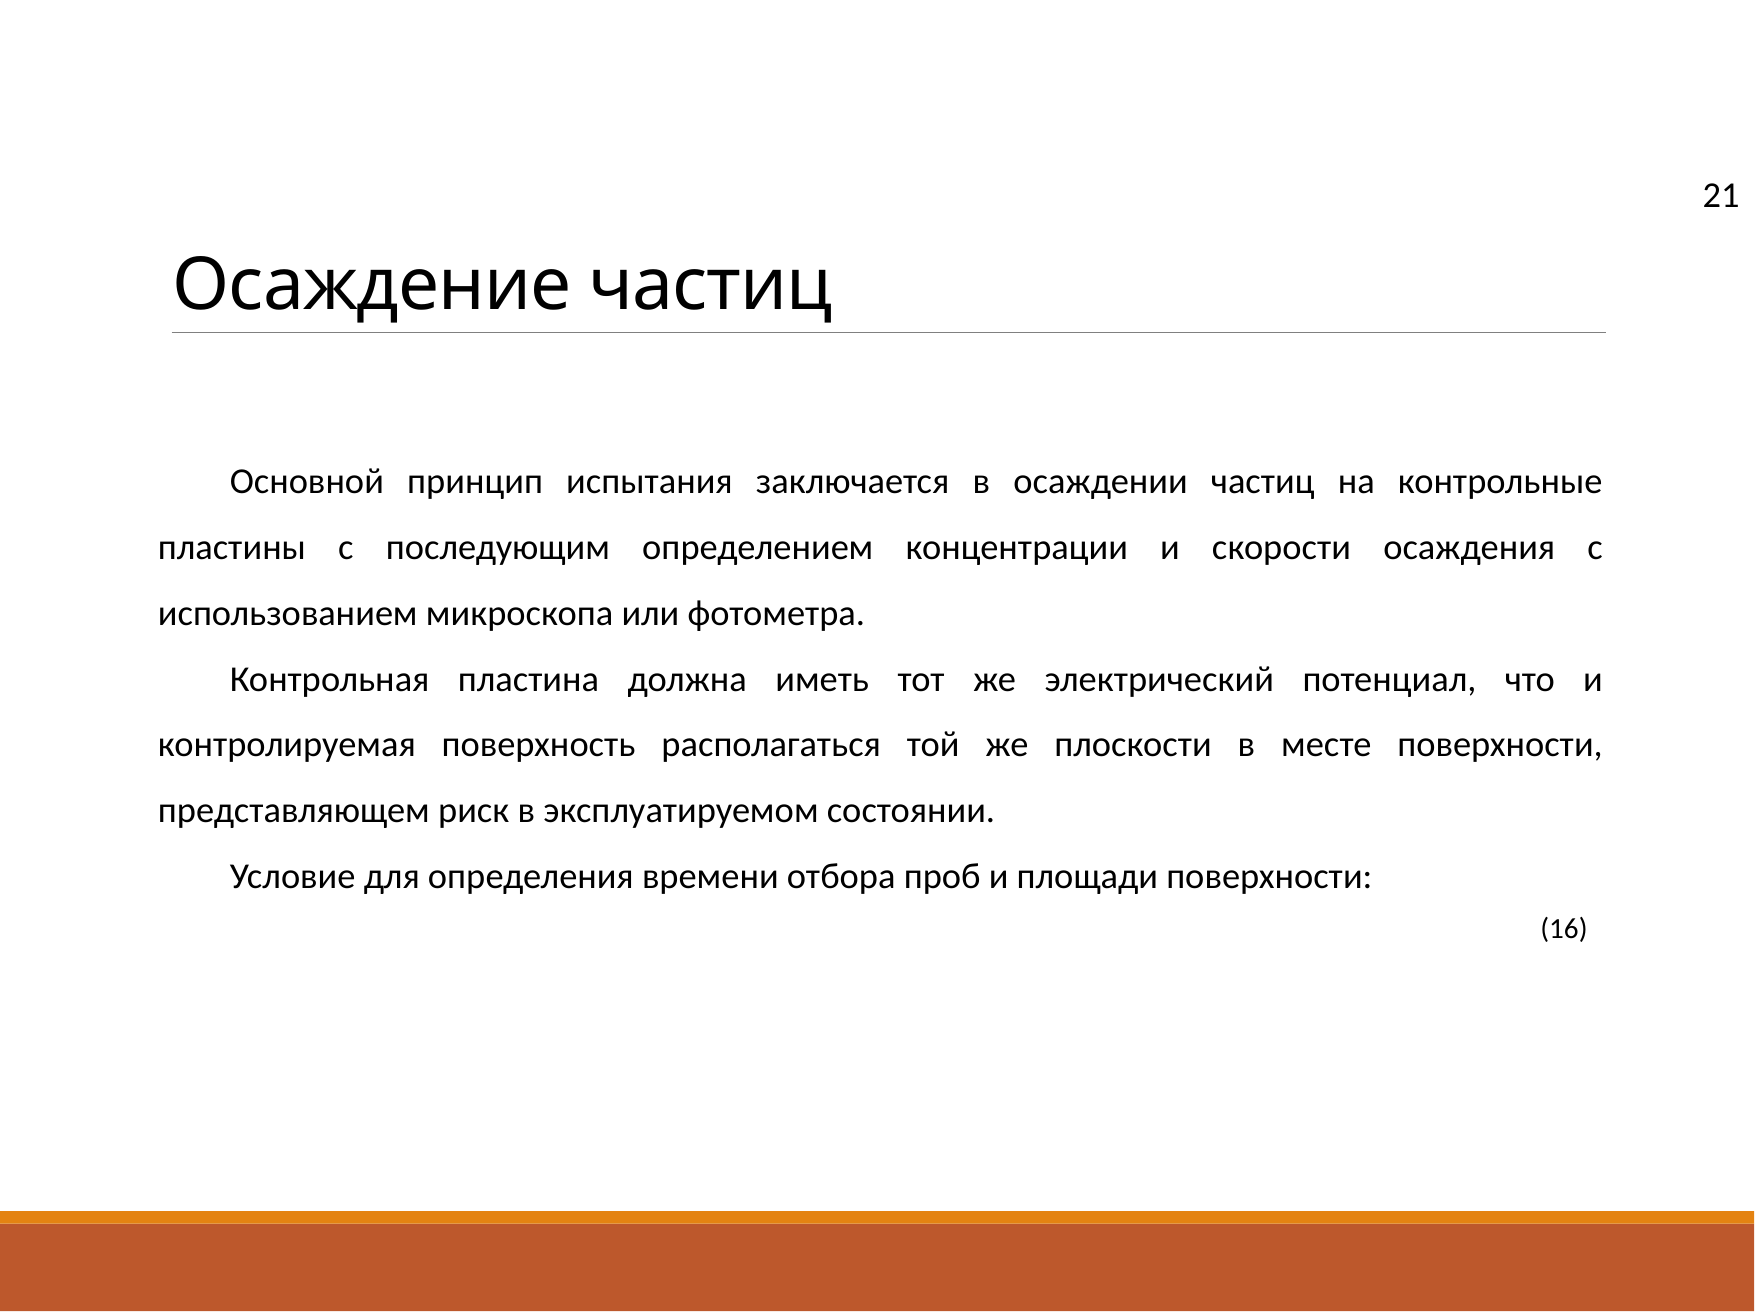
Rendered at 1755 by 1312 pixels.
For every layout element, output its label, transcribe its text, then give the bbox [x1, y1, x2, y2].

text_box 21 [1686, 163, 1755, 223]
title Осаждение частиц [157, 54, 1606, 333]
list Основной принцип испытания заключается в осаждении частиц на контрольные пластины с последующим определением концентрации и скорости осаждения с использованием микроскопа или фотометра. Контрольная пластина должна иметь тот же электрический потенциал, что и контролируемая поверхность располагаться той же плоскости в месте поверхности, представляющем риск в эксплуатируемом состоянии. Условие для определения времени отбора проб и площади поверхности: [157, 427, 1606, 974]
